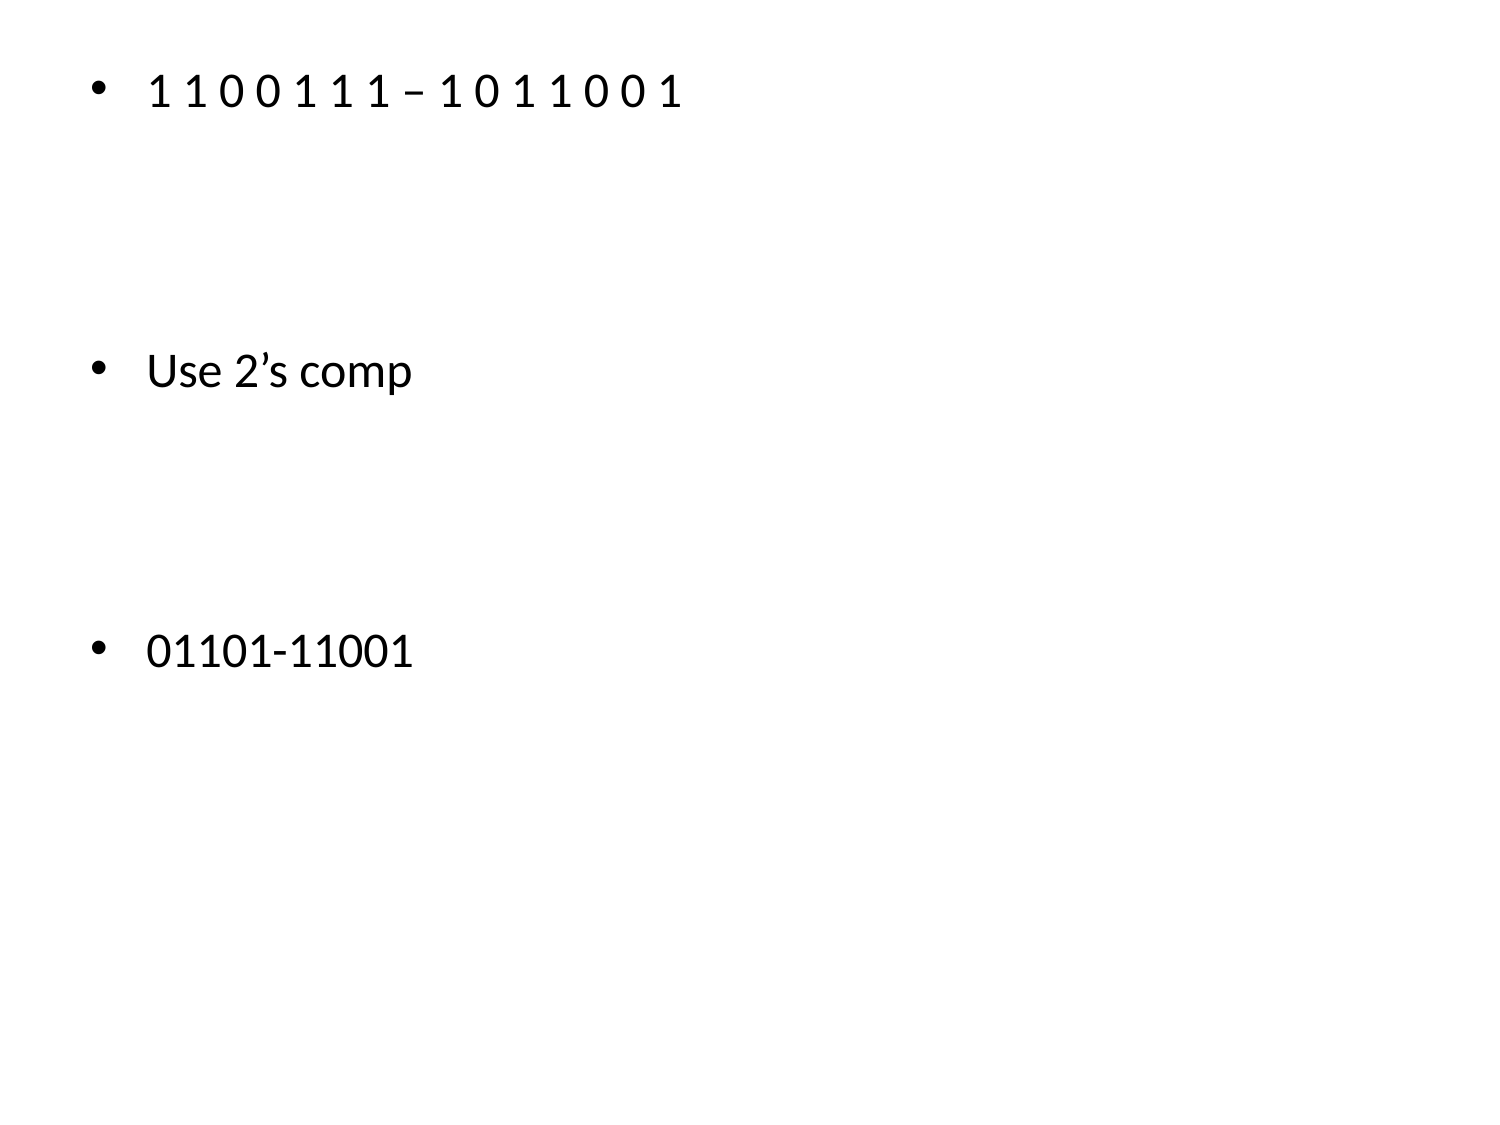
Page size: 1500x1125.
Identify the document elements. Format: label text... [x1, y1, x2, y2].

list 1 1 0 0 1 1 1 – 1 0 1 1 0 0 1 Use 2’s comp 01101-11001 [75, 50, 1425, 1005]
